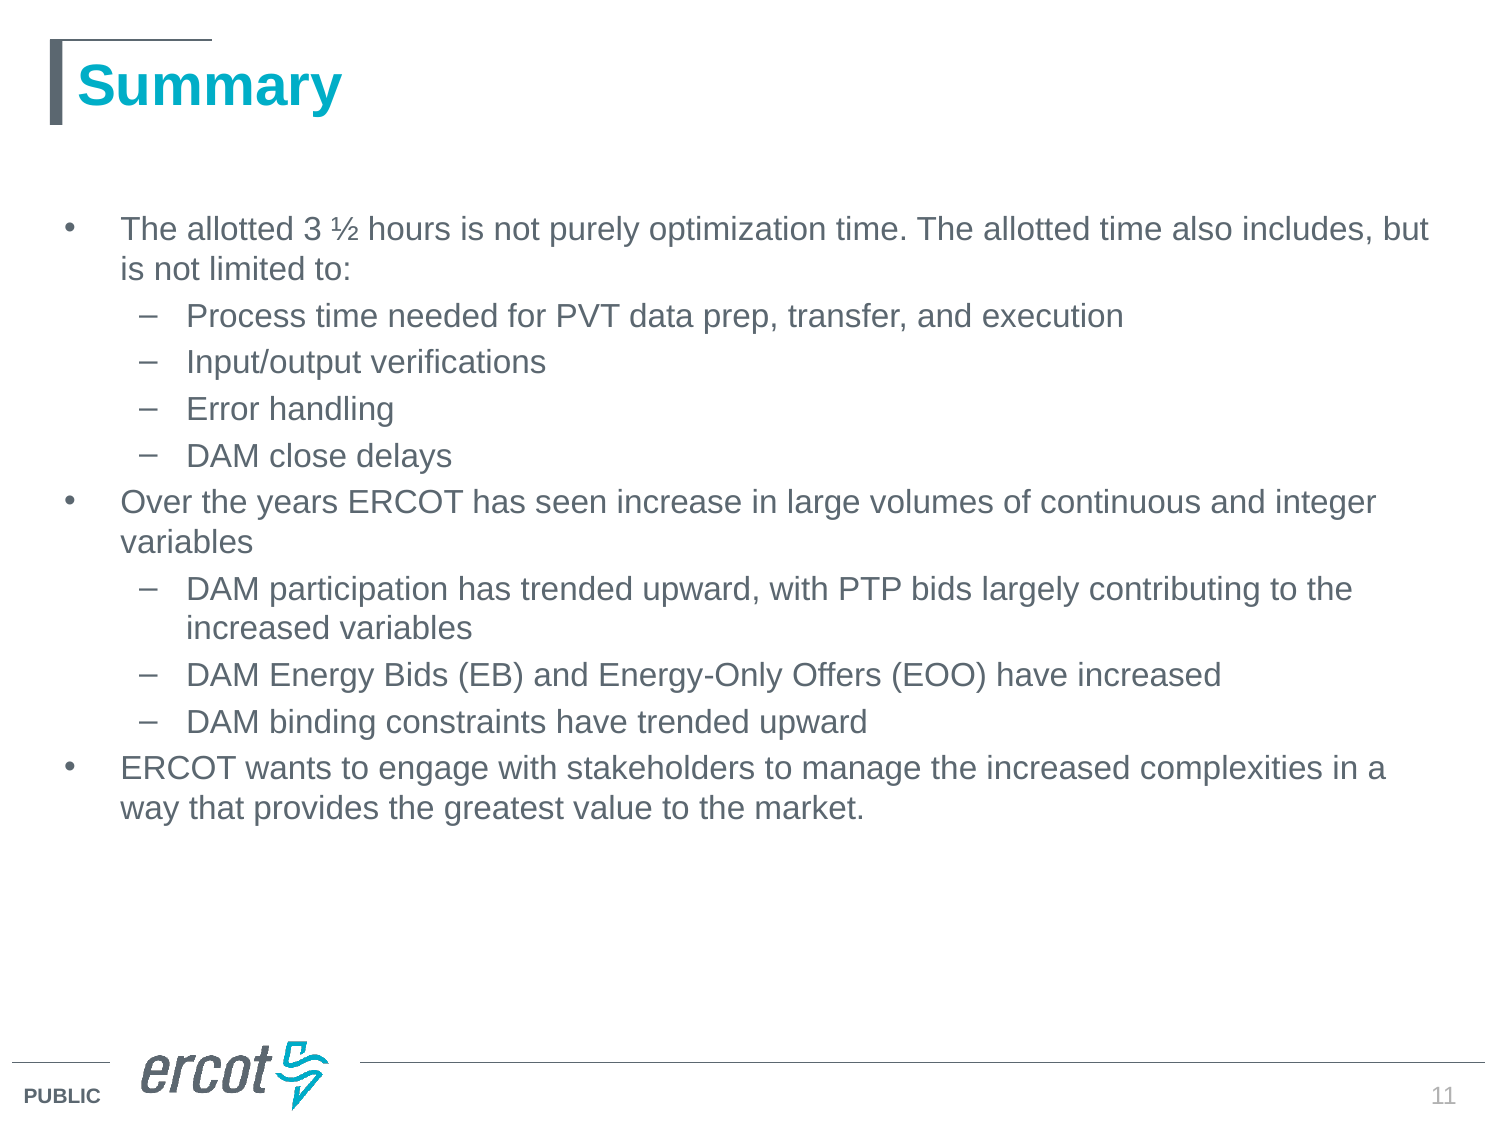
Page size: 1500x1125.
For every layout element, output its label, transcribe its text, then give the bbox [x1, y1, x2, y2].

picture [137, 1037, 332, 1113]
list The allotted 3 ½ hours is not purely optimization time. The allotted time also includes, but is not limited to: Process time needed for PVT data prep, transfer, and execution Input/output verifications Error handling DAM close delays Over the years ERCOT has seen increase in large volumes of continuous and integer variables DAM participation has trended upward, with PTP bids largely contributing to the increased variables DAM Energy Bids (EB) and Energy-Only Offers (EOO) have increased DAM binding constraints have trended upward ERCOT wants to engage with stakeholders to manage the increased complexities in a way that provides the greatest value to the market. [49, 200, 1450, 1006]
slide_number 11 [1400, 1076, 1488, 1113]
title Summary [62, 39, 1450, 125]
